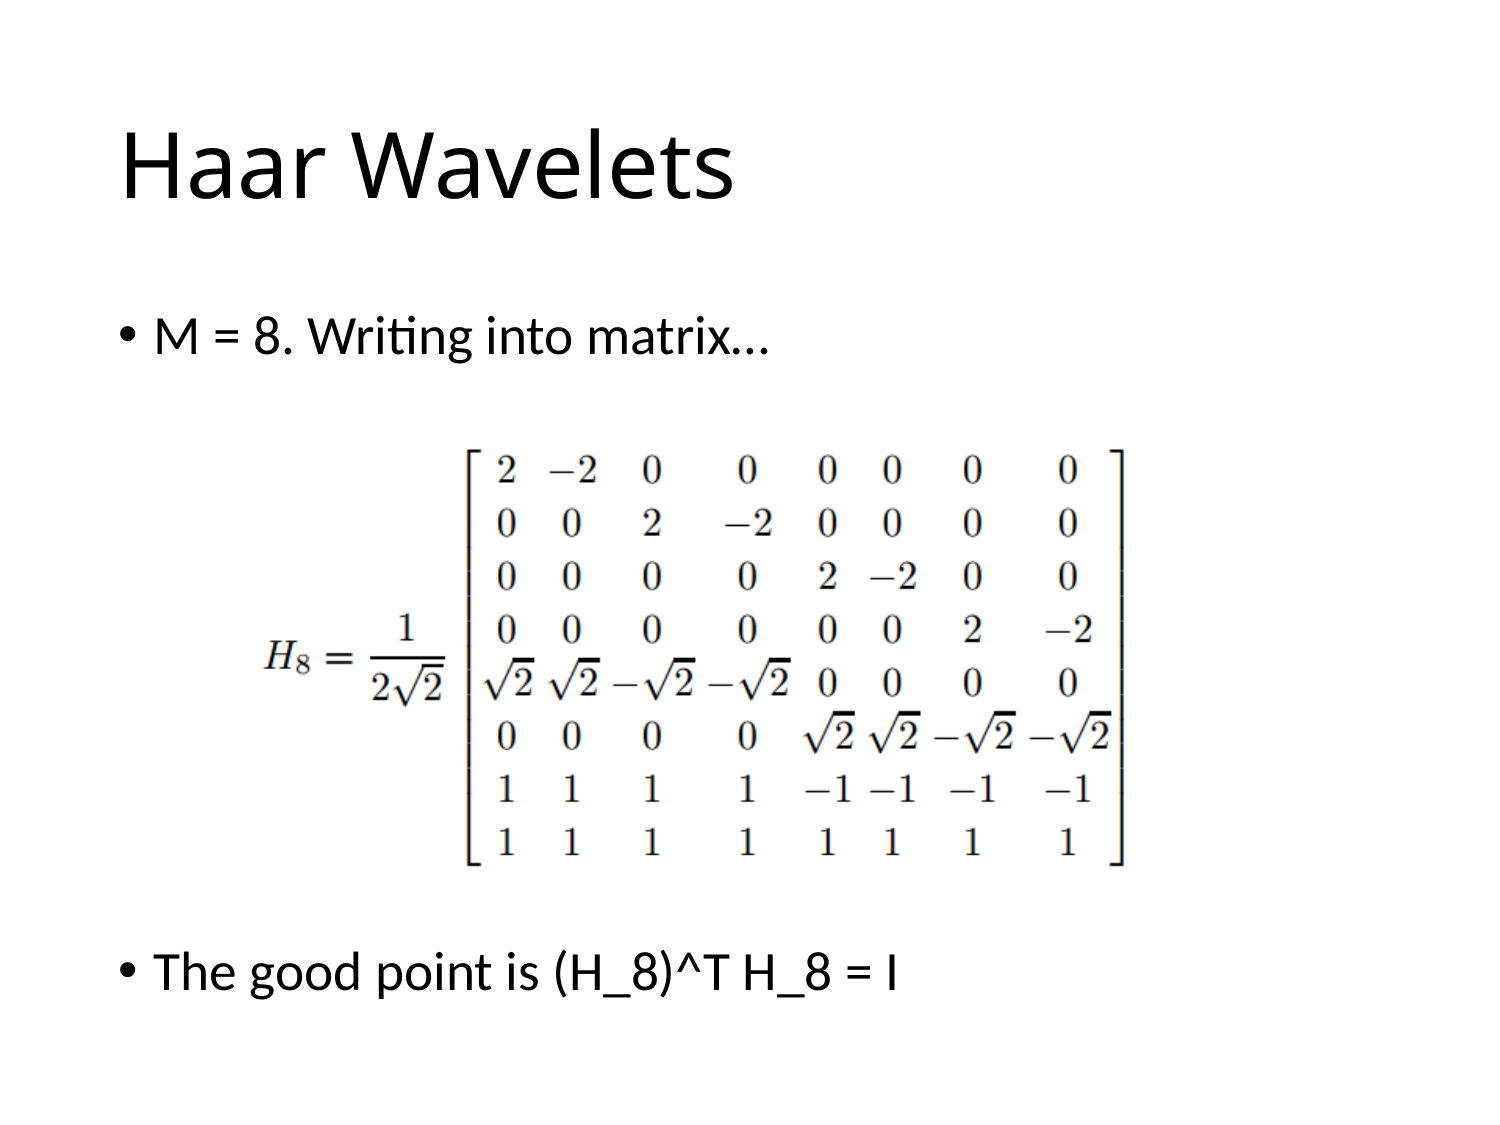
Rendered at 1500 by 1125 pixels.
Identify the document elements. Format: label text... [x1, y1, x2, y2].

picture [225, 406, 1160, 907]
list M = 8. Writing into matrix… The good point is (H_8)^T H_8 = I [103, 299, 1397, 1014]
title Haar Wavelets [103, 59, 1397, 278]
